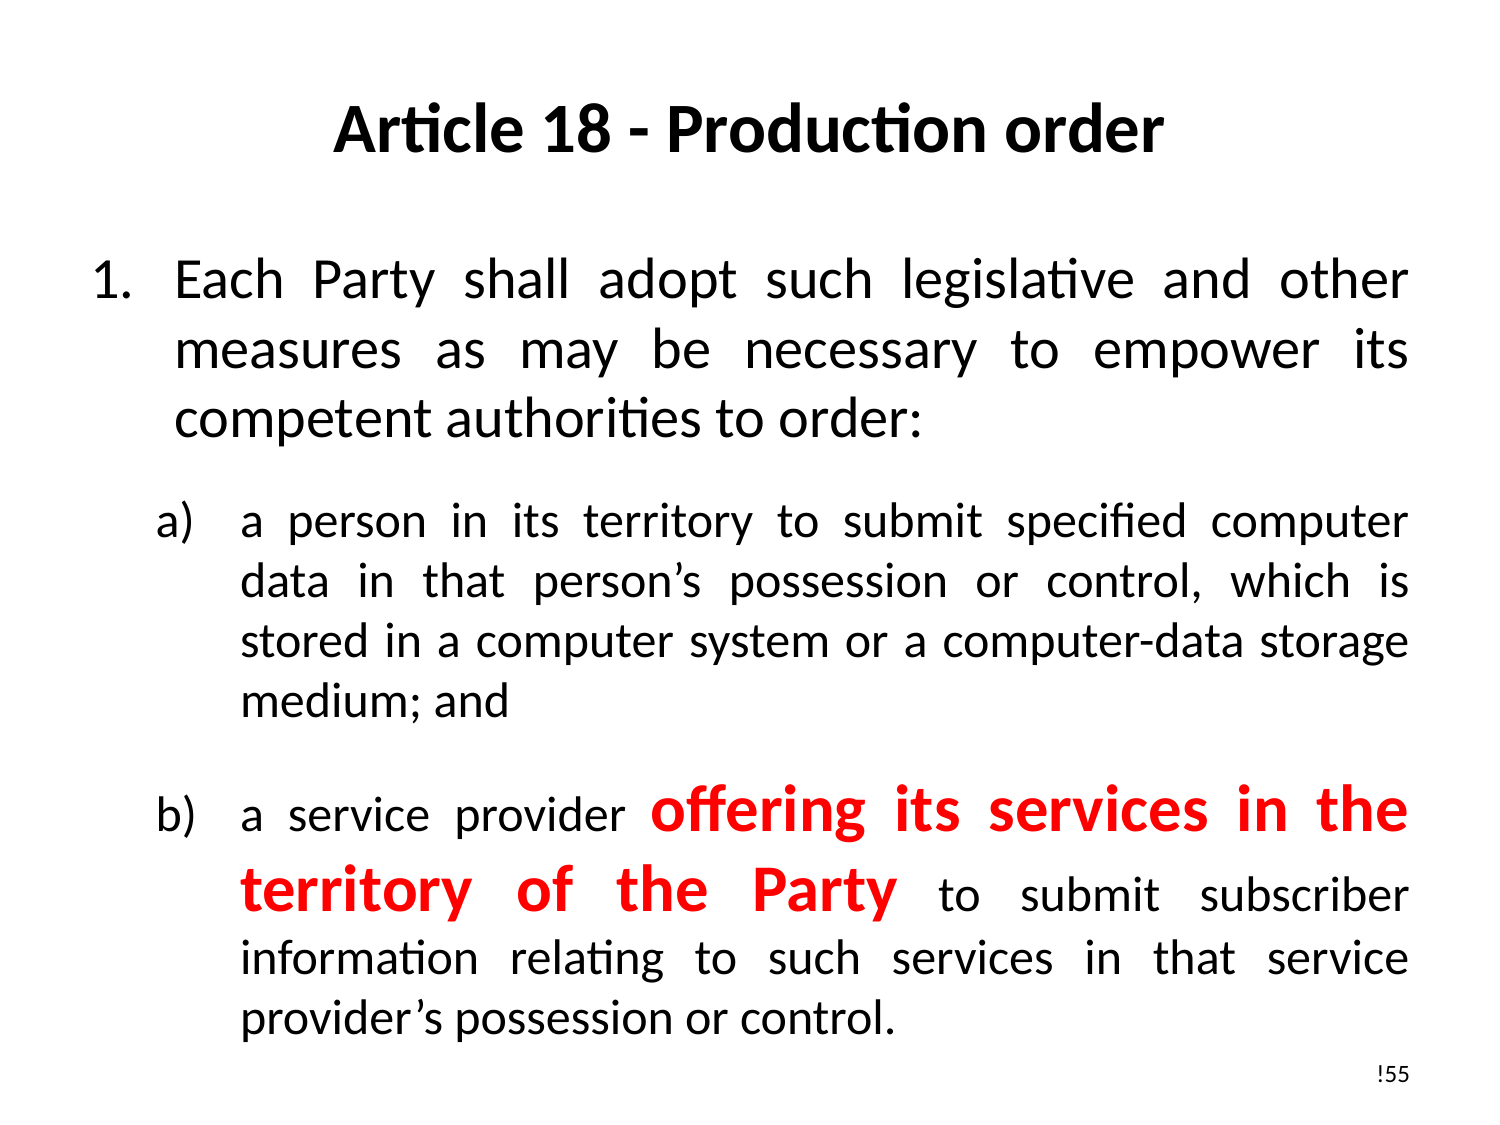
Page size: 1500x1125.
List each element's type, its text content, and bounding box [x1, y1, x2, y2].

list Each Party shall adopt such legislative and other measures as may be necessary to empower its competent authorities to order: a person in its territory to submit specified computer data in that person’s possession or control, which is stored in a computer system or a computer-data storage medium; and a service provider offering its services in the territory of the Party to submit subscriber information relating to such services in that service provider’s possession or control. [74, 232, 1426, 1053]
title Article 18 - Production order [74, 44, 1426, 204]
slide_number !55 [1074, 1042, 1425, 1103]
